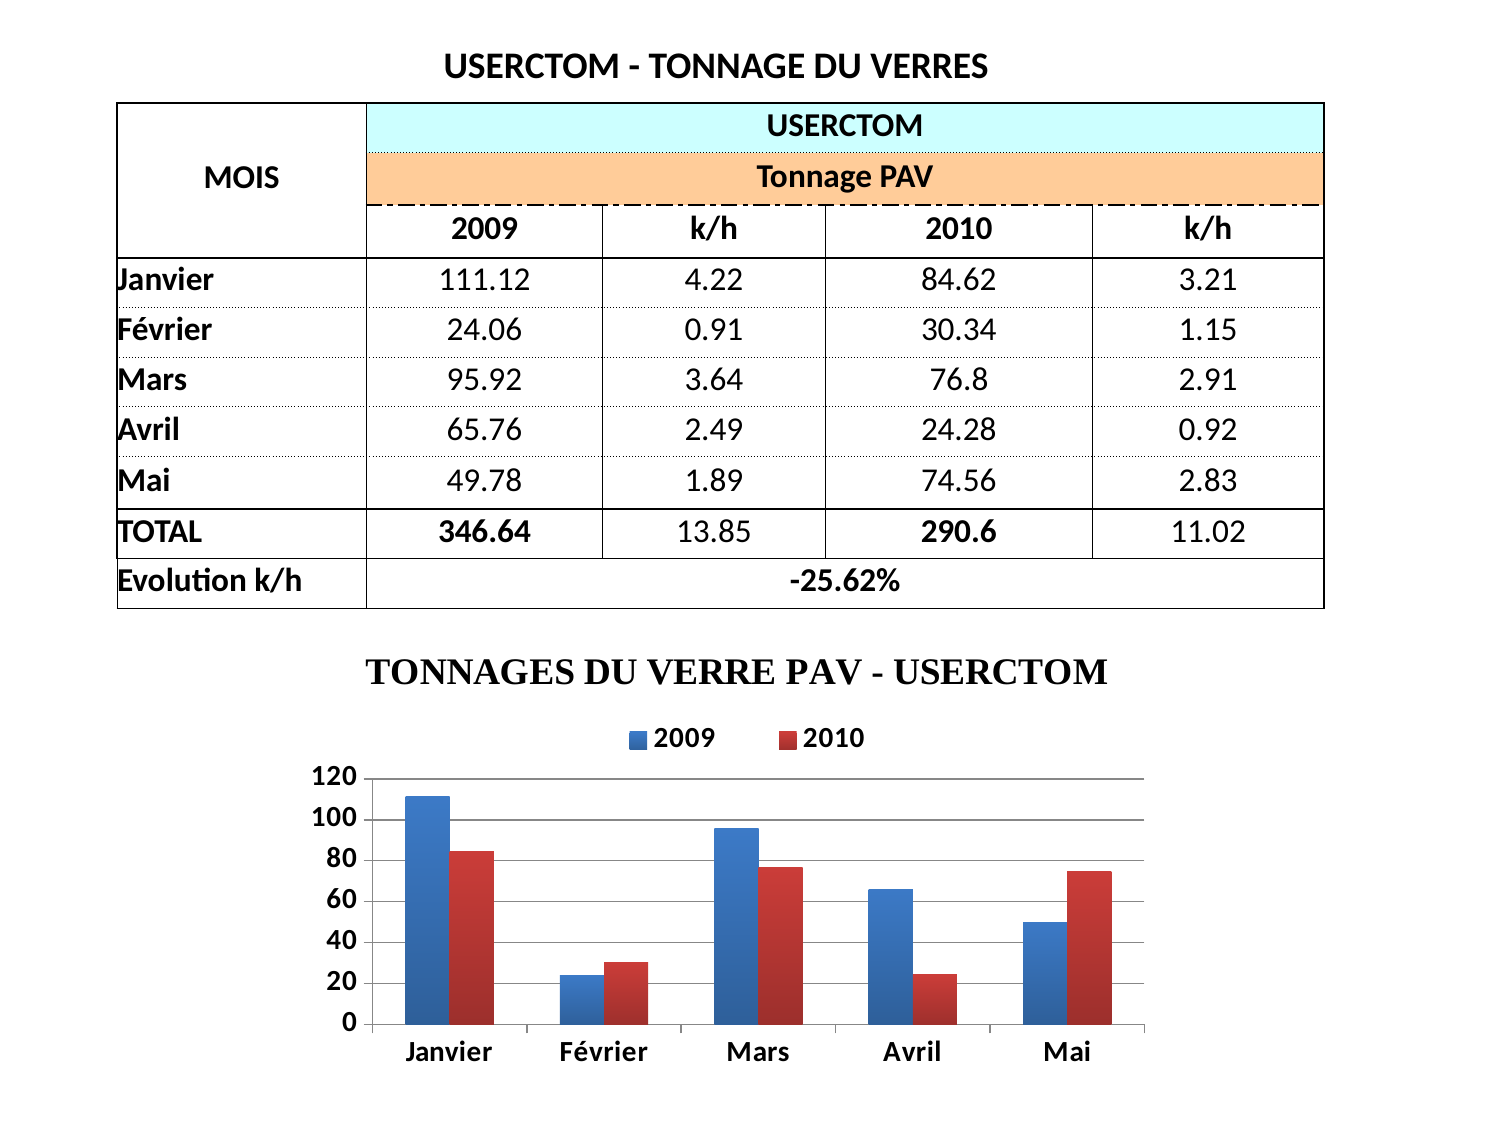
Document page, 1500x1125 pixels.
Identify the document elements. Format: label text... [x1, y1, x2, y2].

table_cell 24.28 [826, 407, 1092, 456]
table_cell 84.62 [826, 259, 1092, 307]
table_cell 65.76 [367, 407, 602, 456]
table_cell 2010 [826, 205, 1092, 257]
table_cell k/h [1093, 205, 1323, 257]
table_header USERCTOM - TONNAGE DU VERRES [117, 35, 1324, 102]
table_cell 30.34 [826, 307, 1092, 357]
table_cell 49.78 [367, 456, 602, 508]
table_cell Tonnage PAV [367, 153, 1323, 205]
table_cell 1.89 [603, 456, 825, 508]
table_cell 95.92 [367, 357, 602, 407]
table_cell 346.64 [367, 510, 602, 558]
table_cell MOIS [118, 104, 366, 257]
table_cell 3.64 [603, 357, 825, 407]
chart [280, 632, 1208, 1125]
table_cell k/h [603, 205, 825, 257]
table_cell 24.06 [367, 307, 602, 357]
table_cell 2.83 [1093, 456, 1323, 508]
table_cell 0.91 [603, 307, 825, 357]
table_cell Janvier [118, 259, 366, 307]
table_cell Avril [118, 407, 366, 456]
table_cell 111.12 [367, 259, 602, 307]
table_cell USERCTOM [367, 104, 1323, 153]
table_cell Mars [118, 357, 366, 407]
table_cell 11.02 [1093, 510, 1323, 558]
table_cell 2.49 [603, 407, 825, 456]
table_cell 0.92 [1093, 407, 1323, 456]
table_cell 13.85 [603, 510, 825, 558]
table_cell 2009 [367, 205, 602, 257]
table_cell TOTAL [118, 510, 366, 558]
table_cell Evolution k/h [118, 559, 366, 608]
table_cell Février [118, 307, 366, 357]
table_cell 290.6 [826, 510, 1092, 558]
table_cell 74.56 [826, 456, 1092, 508]
table_cell 2.91 [1093, 357, 1323, 407]
table_cell 4.22 [603, 259, 825, 307]
table_cell Mai [118, 456, 366, 508]
table_cell 1.15 [1093, 307, 1323, 357]
table_cell 76.8 [826, 357, 1092, 407]
table_cell -25.62% [367, 559, 1323, 608]
table_cell 3.21 [1093, 259, 1323, 307]
